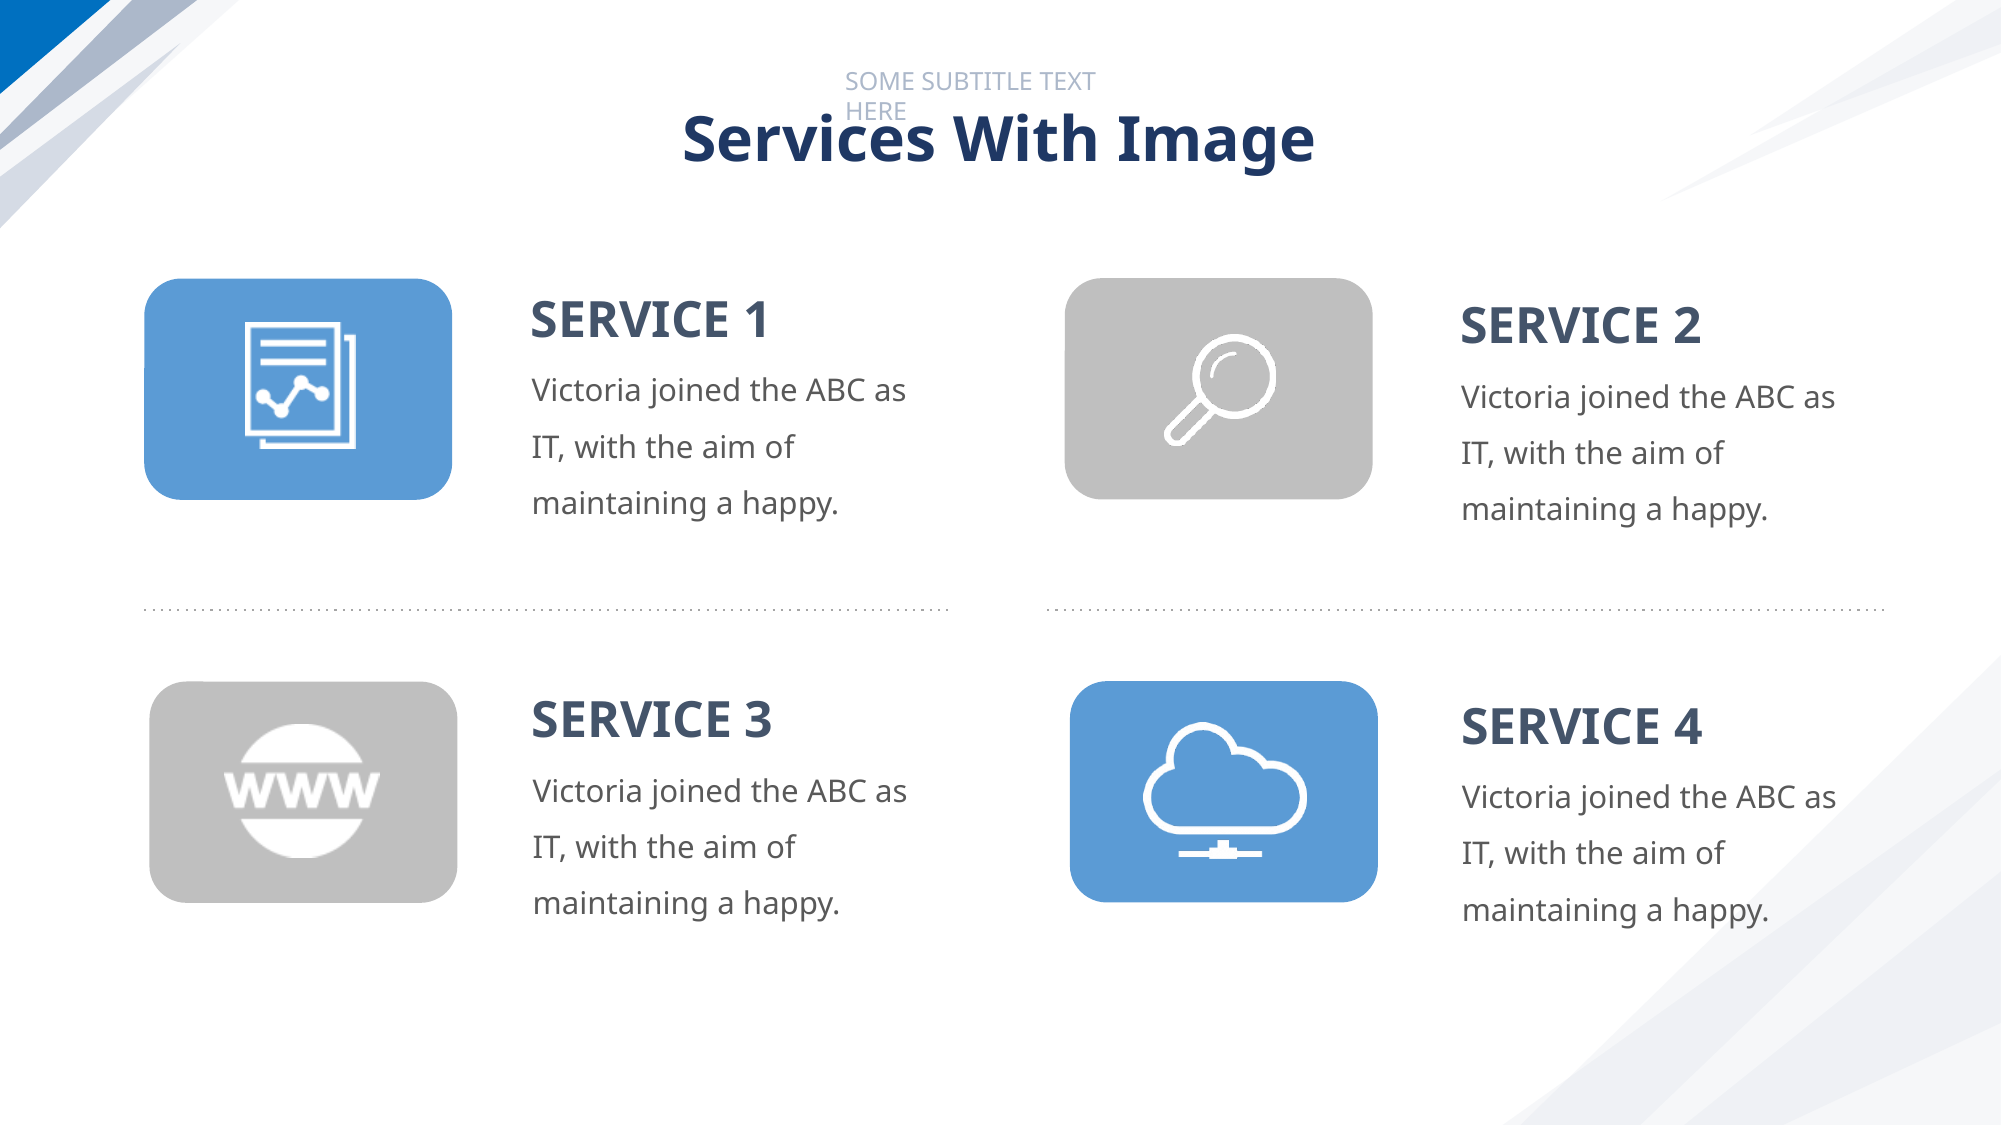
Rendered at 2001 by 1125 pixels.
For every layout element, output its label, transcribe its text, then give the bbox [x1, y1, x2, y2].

text_box SERVICE 3 [511, 647, 843, 748]
text_box SERVICE 1 [510, 247, 842, 347]
text_box SOME SUBTITLE TEXT HERE [830, 57, 1170, 104]
title Services With Image [137, 73, 1863, 210]
text_box [1064, 278, 1373, 500]
text_box Victoria joined the ABC as IT, with the aim of maintaining a happy. [512, 742, 970, 903]
picture [245, 322, 357, 449]
text_box SERVICE 4 [1441, 654, 1772, 754]
picture [1143, 722, 1307, 859]
text_box Victoria joined the ABC as IT, with the aim of maintaining a happy. [1441, 748, 1899, 909]
text_box [149, 681, 458, 903]
text_box Victoria joined the ABC as IT, with the aim of maintaining a happy. [1440, 348, 1898, 509]
text_box SERVICE 2 [1440, 253, 1771, 354]
picture [224, 724, 380, 858]
text_box Victoria joined the ABC as IT, with the aim of maintaining a happy. [511, 341, 969, 503]
text_box [1069, 681, 1378, 903]
picture [1164, 334, 1276, 446]
text_box [144, 278, 453, 500]
